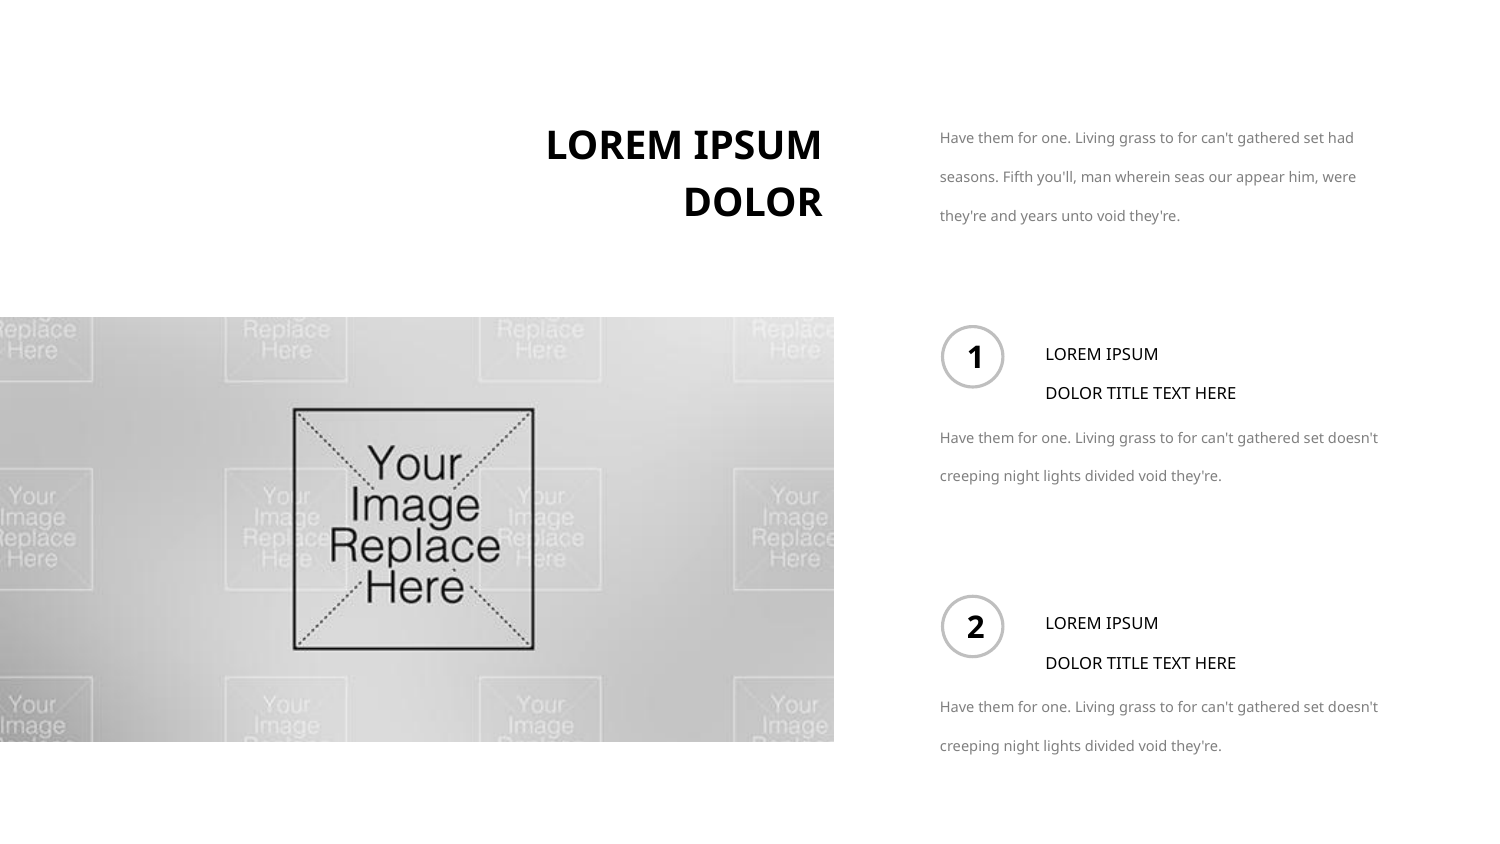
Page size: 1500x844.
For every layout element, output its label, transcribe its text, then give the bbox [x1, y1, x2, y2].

picture [0, 317, 835, 742]
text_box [928, 587, 1398, 742]
text_box LOREM IPSUM DOLOR [460, 105, 834, 212]
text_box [928, 317, 1398, 472]
text_box Have them for one. Living grass to for can't gathered set had seasons. Fifth you'll, man wherein seas our appear him, were they're and years unto void they're. [928, 102, 1389, 204]
